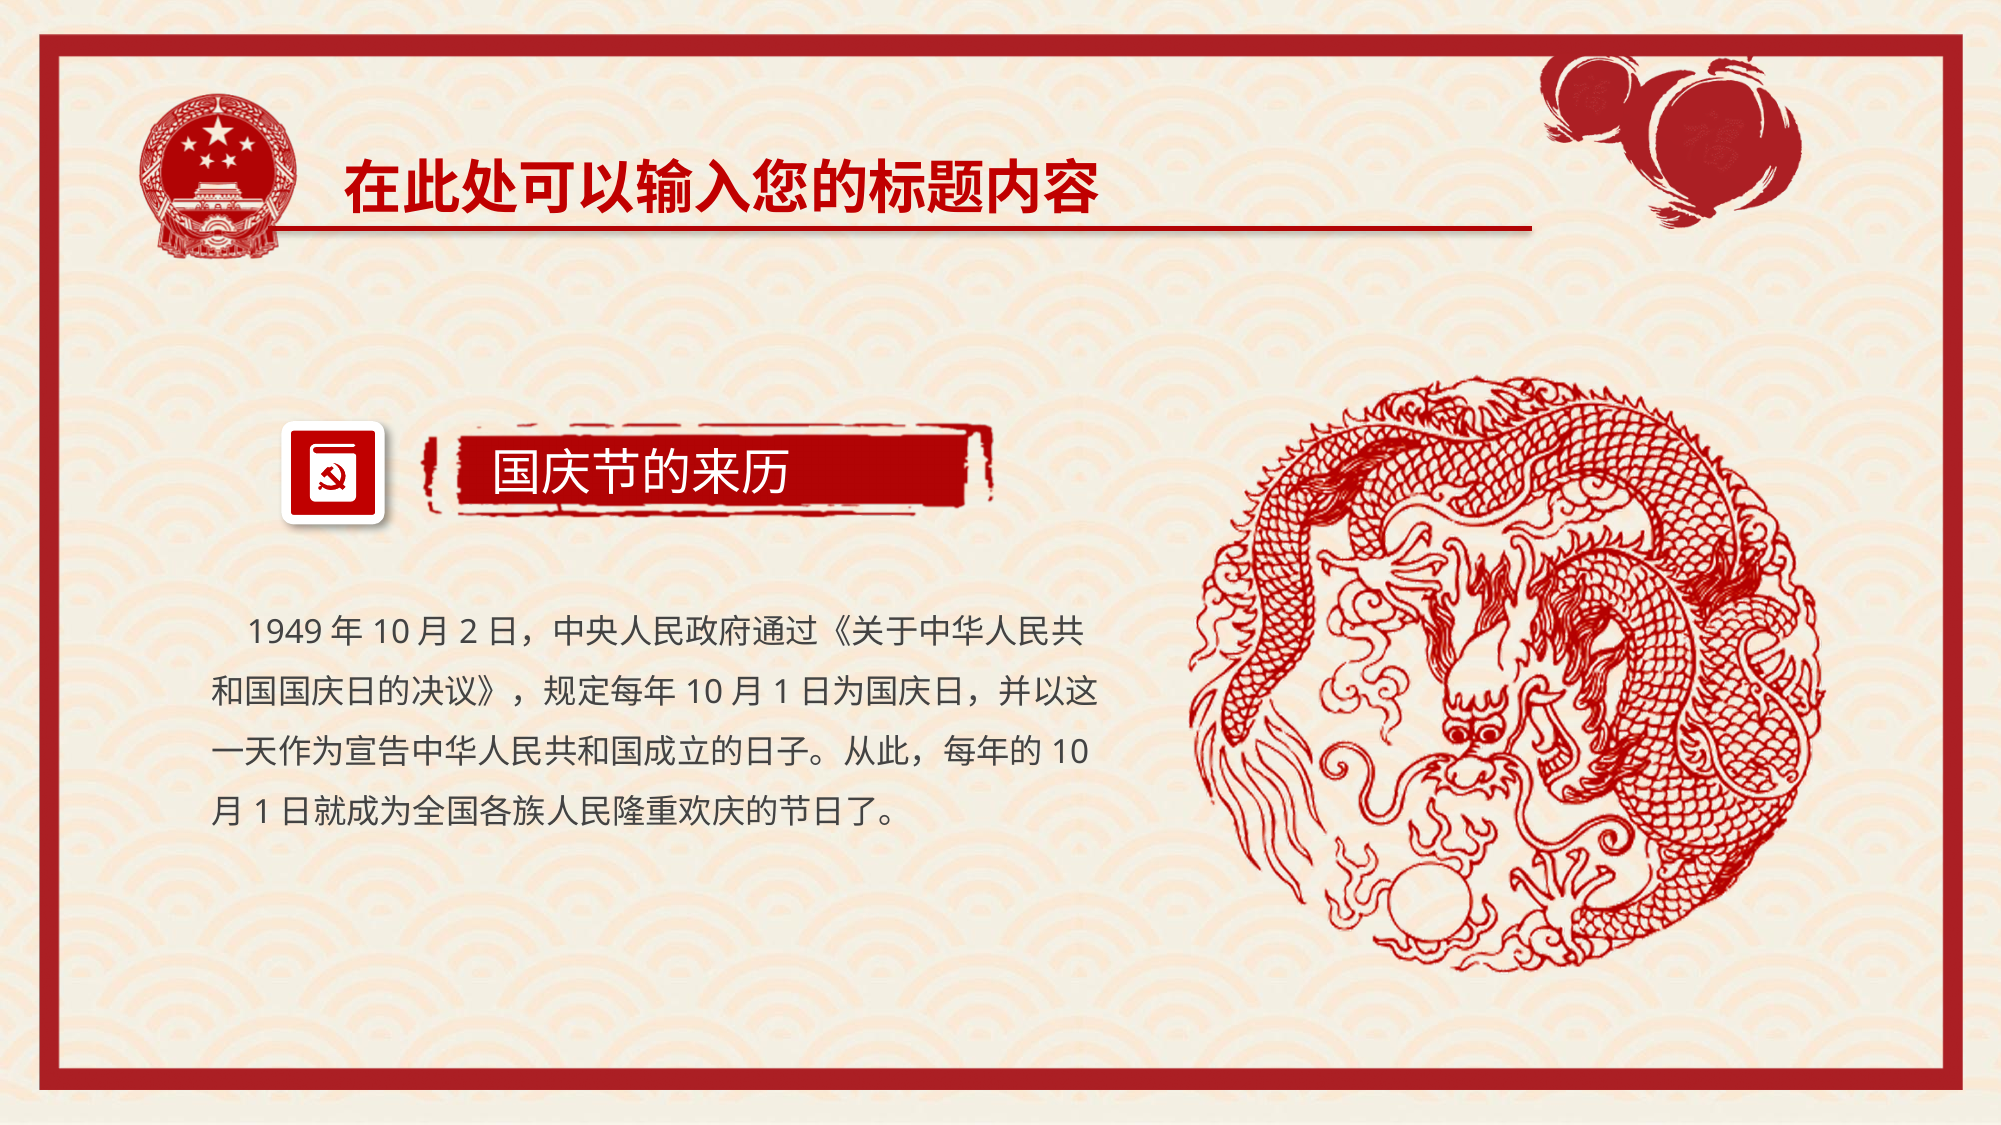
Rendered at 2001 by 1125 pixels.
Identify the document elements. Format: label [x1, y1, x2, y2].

picture [0, 0, 2001, 1125]
text_box [403, 414, 1000, 528]
